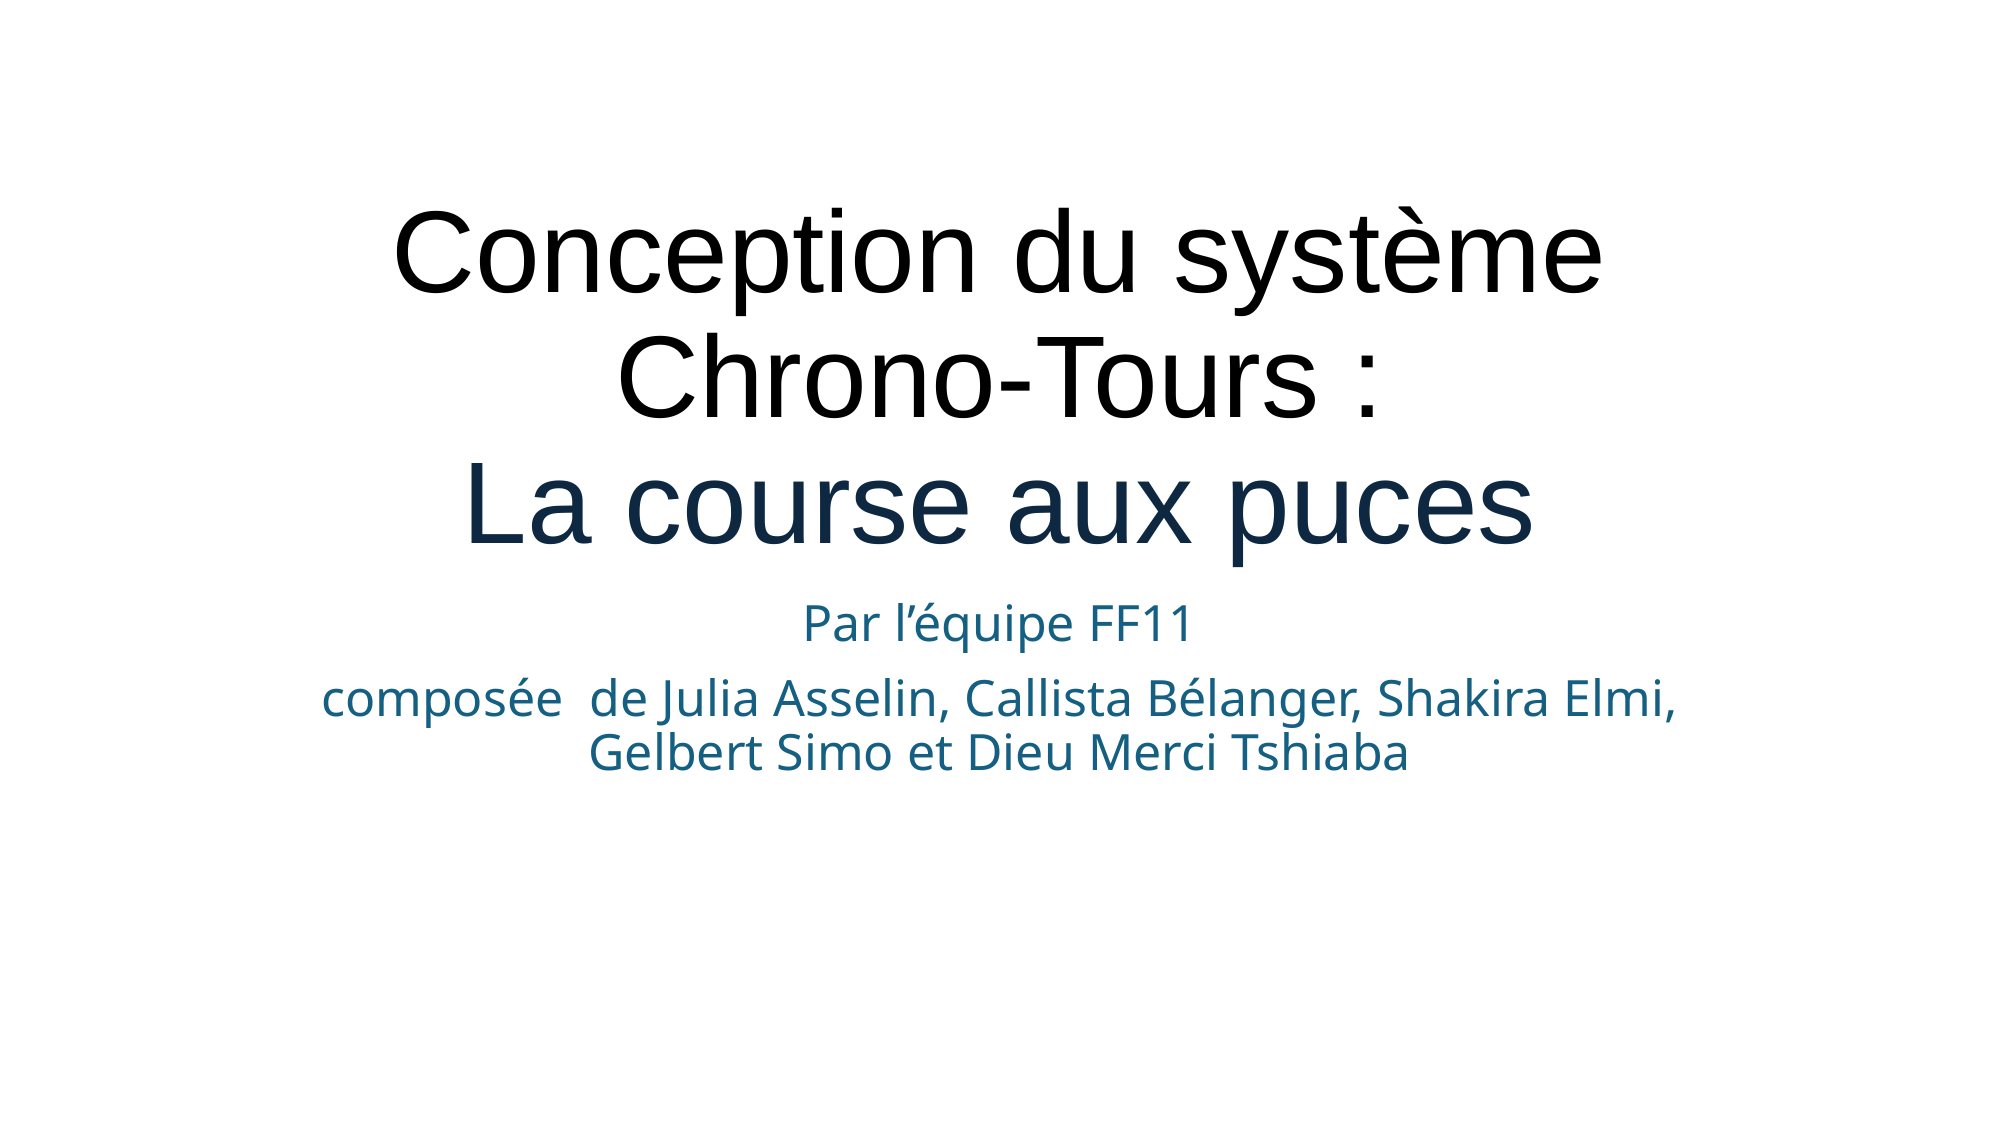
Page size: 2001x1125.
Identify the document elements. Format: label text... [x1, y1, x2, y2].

title Conception du système Chrono-Tours : La course aux puces [249, 184, 1750, 576]
subtitle Par l’équipe FF11 composée de Julia Asselin, Callista Bélanger, Shakira Elmi, Gelbert Simo et Dieu Merci Tshiaba [249, 590, 1750, 863]
